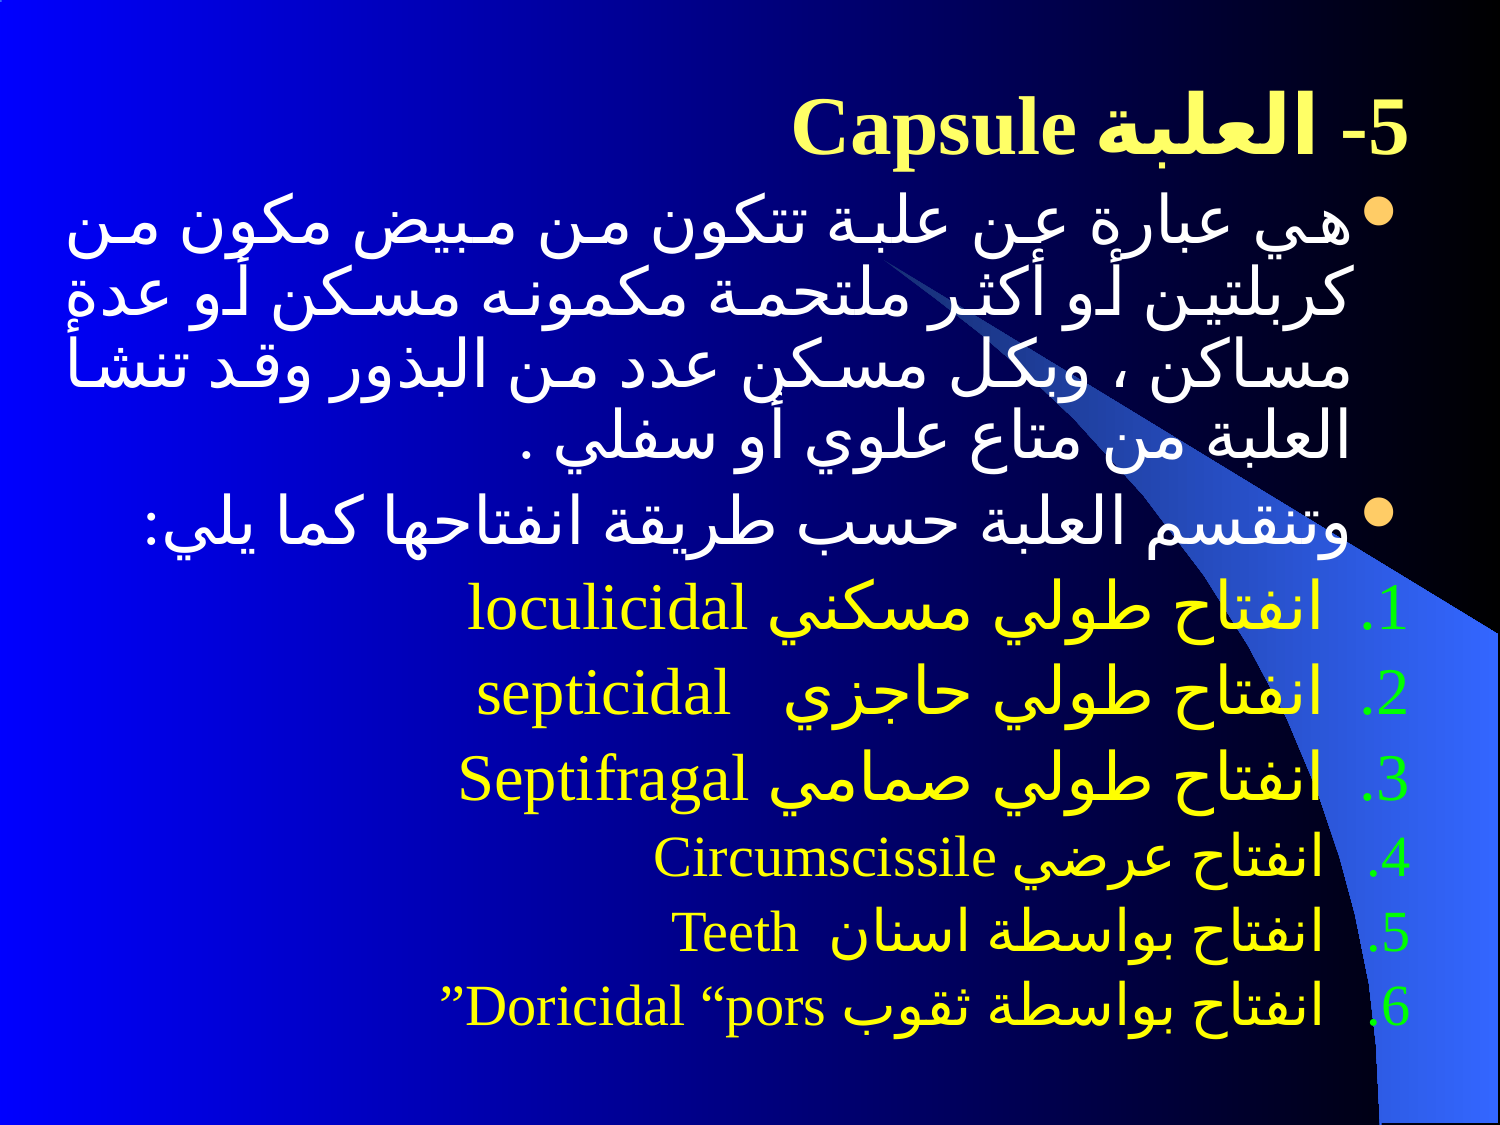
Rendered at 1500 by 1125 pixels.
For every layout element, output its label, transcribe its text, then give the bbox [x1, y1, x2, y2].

text_box 5- العلبة Capsule هي عبارة عن علبة تتكون من مبيض مكون من كربلتين أو أكثر ملتحمة مكمونه مسكن أو عدة مساكن ، وبكل مسكن عدد من البذور وقد تنشأ العلبة من متاع علوي أو سفلي . وتنقسم العلبة حسب طريقة انفتاحها كما يلي: انفتاح طولي مسكني loculicidal انفتاح طولي حاجزي septicidal انفتاح طولي صمامي Septifragal انفتاح عرضي Circumscissile انفتاح بواسطة اسنان Teeth انفتاح بواسطة ثقوب Doricidal “pors” [50, 75, 1425, 488]
